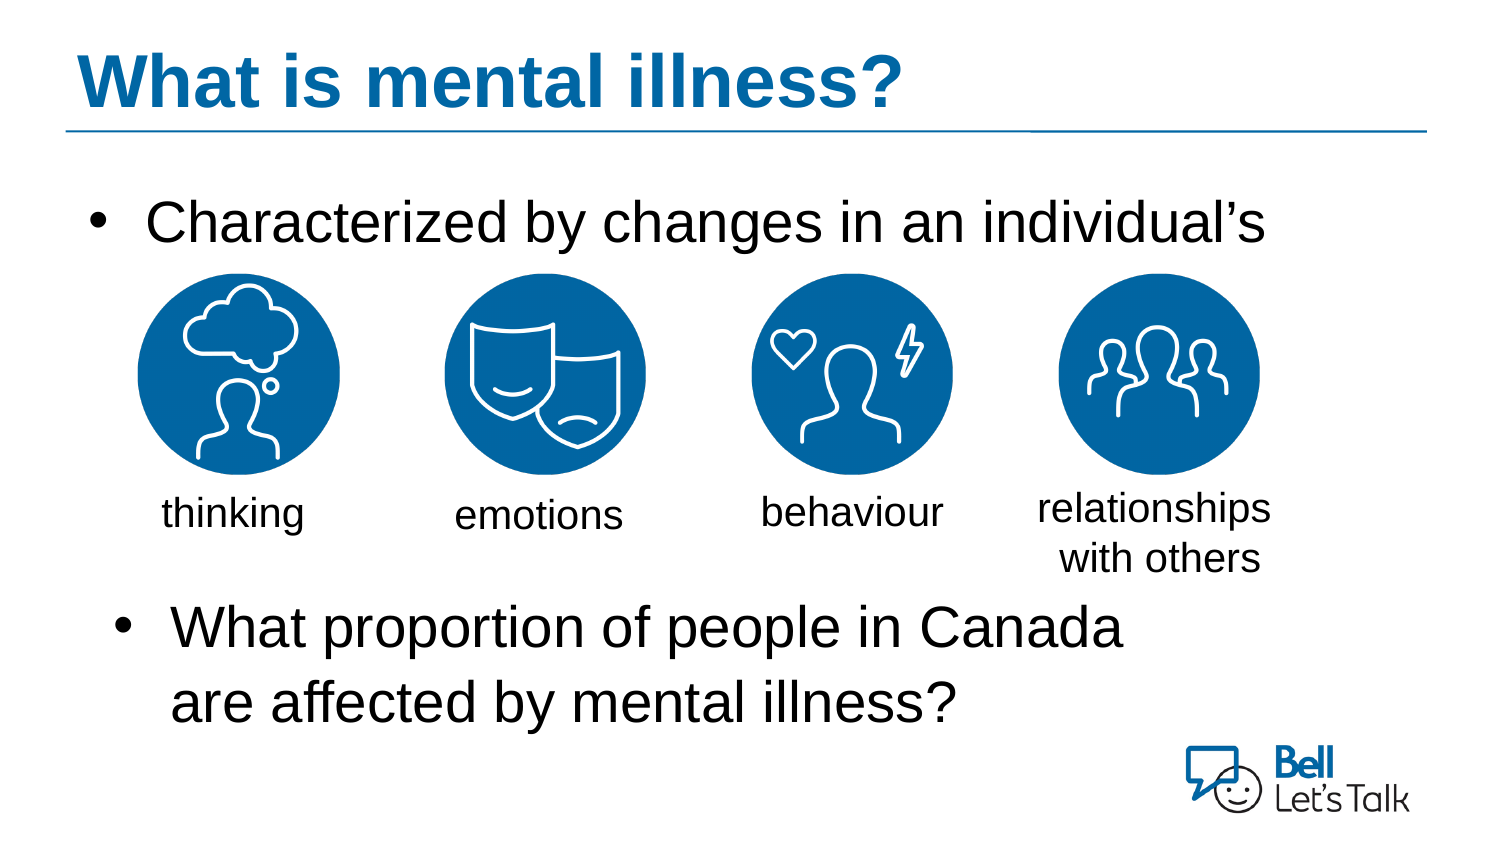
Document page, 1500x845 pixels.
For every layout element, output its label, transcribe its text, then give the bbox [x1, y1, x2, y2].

picture [136, 271, 341, 476]
text_box behaviour [738, 472, 966, 576]
text_box What proportion of people in Canada are affected by mental illness? [98, 576, 1451, 807]
text_box relationships with others [1004, 472, 1315, 576]
title What is mental illness? [62, 15, 1433, 123]
picture [443, 271, 648, 476]
picture [1056, 271, 1261, 476]
picture [749, 271, 955, 476]
list Characterized by changes in an individual’s [73, 172, 1426, 273]
text_box thinking [119, 472, 358, 543]
picture [1185, 807, 1410, 814]
text_box emotions [413, 475, 664, 546]
